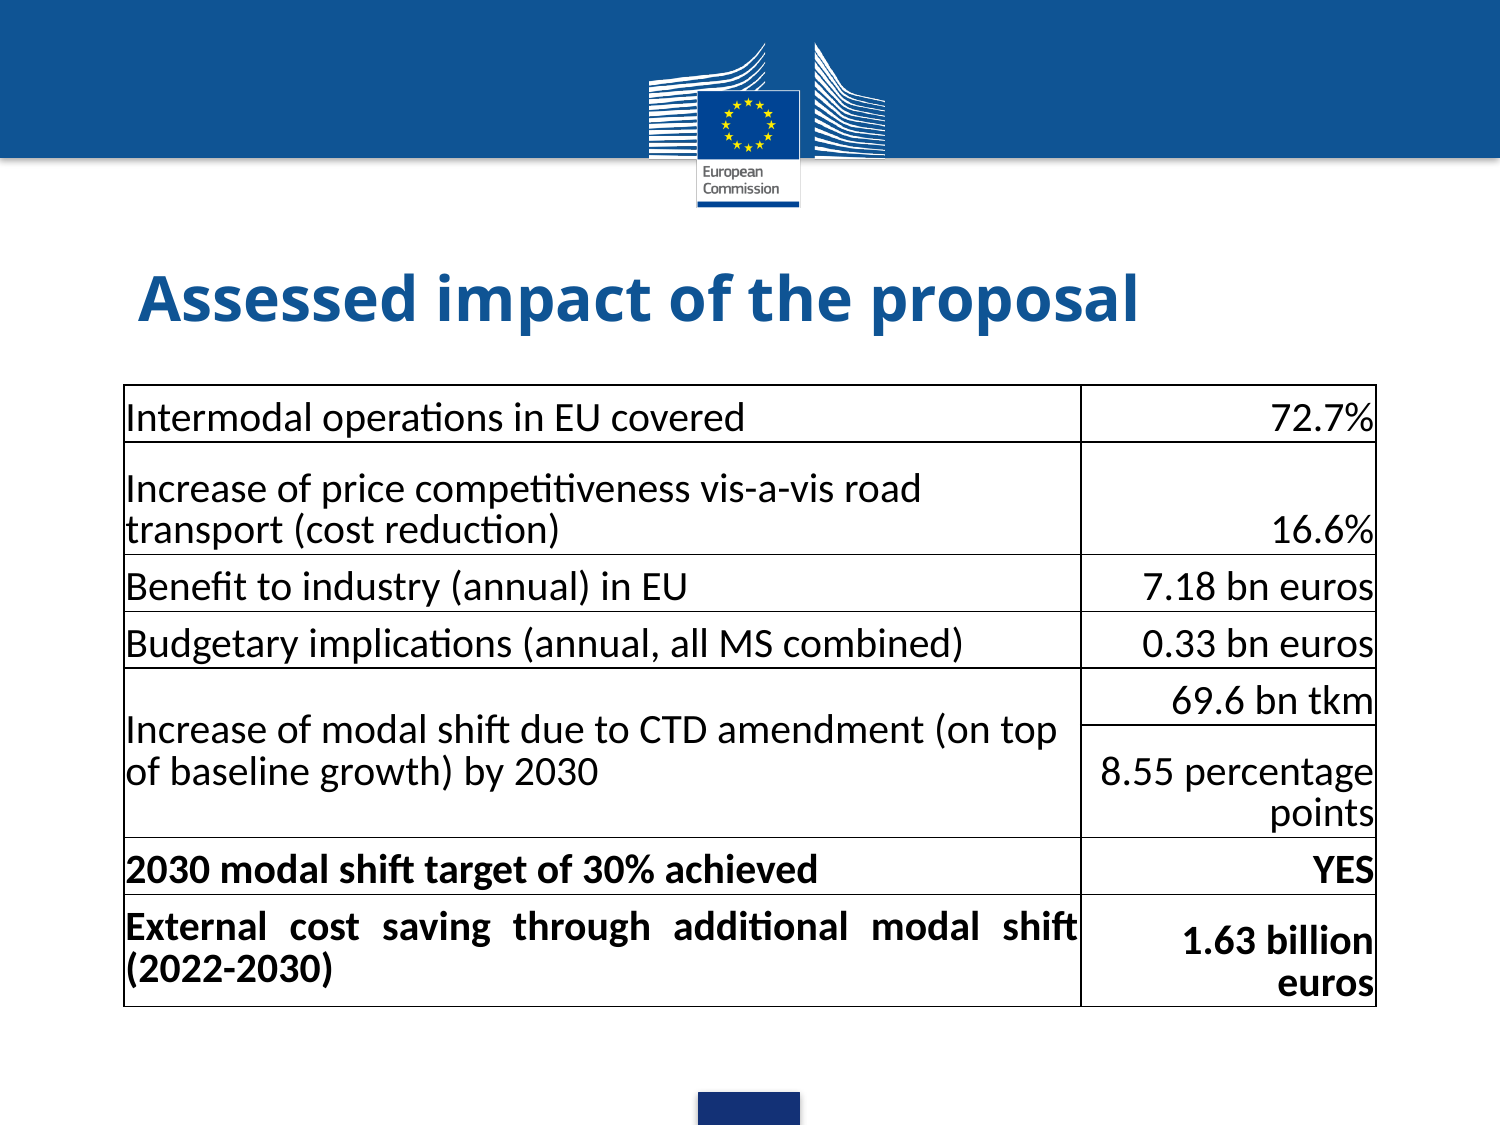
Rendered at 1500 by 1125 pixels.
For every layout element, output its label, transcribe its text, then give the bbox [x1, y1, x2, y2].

table_cell 7.18 bn euros [1082, 555, 1375, 611]
table_cell Increase of modal shift due to CTD amendment (on top of baseline growth) by 2030 [125, 669, 1080, 837]
table_cell 0.33 bn euros [1082, 612, 1375, 667]
table_cell Budgetary implications (annual, all MS combined) [125, 612, 1080, 667]
table_cell External cost saving through additional modal shift (2022-2030) [125, 895, 1080, 1006]
table_header Intermodal operations in EU covered [125, 386, 1080, 441]
table_cell YES [1082, 838, 1375, 894]
table_cell 2030 modal shift target of 30% achieved [125, 838, 1080, 894]
table_cell Benefit to industry (annual) in EU [125, 555, 1080, 611]
table_cell 8.55 percentage points [1082, 726, 1375, 837]
table_cell 16.6% [1082, 443, 1375, 554]
picture [649, 42, 885, 208]
table_header 72.7% [1082, 386, 1375, 441]
table_cell 1.63 billion euros [1082, 895, 1375, 1006]
title Assessed impact of the proposal [64, 219, 1415, 374]
table_cell 69.6 bn tkm [1082, 669, 1375, 724]
table_cell Increase of price competitiveness vis-a-vis road transport (cost reduction) [125, 443, 1080, 554]
